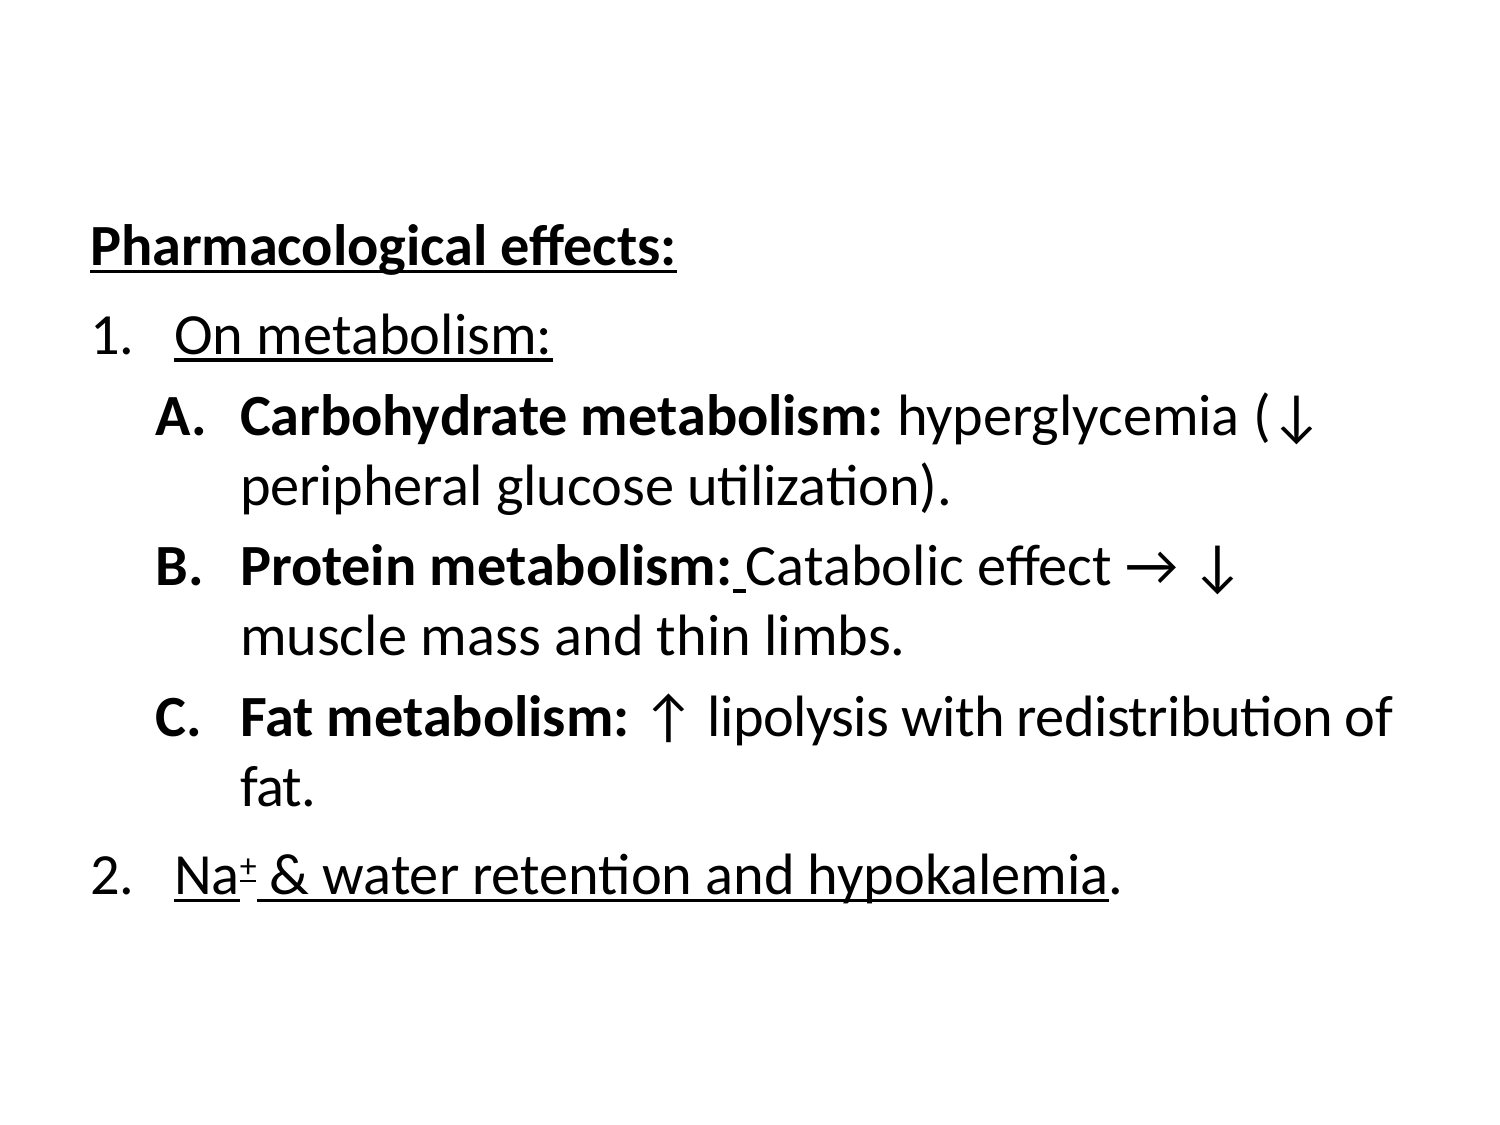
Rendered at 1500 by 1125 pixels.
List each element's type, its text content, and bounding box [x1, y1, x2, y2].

list Pharmacological effects: On metabolism: Carbohydrate metabolism: hyperglycemia (↓ peripheral glucose utilization). Protein metabolism: Catabolic effect → ↓ muscle mass and thin limbs. Fat metabolism: ↑ lipolysis with redistribution of fat. Na+ & water retention and hypokalemia. [75, 200, 1425, 943]
